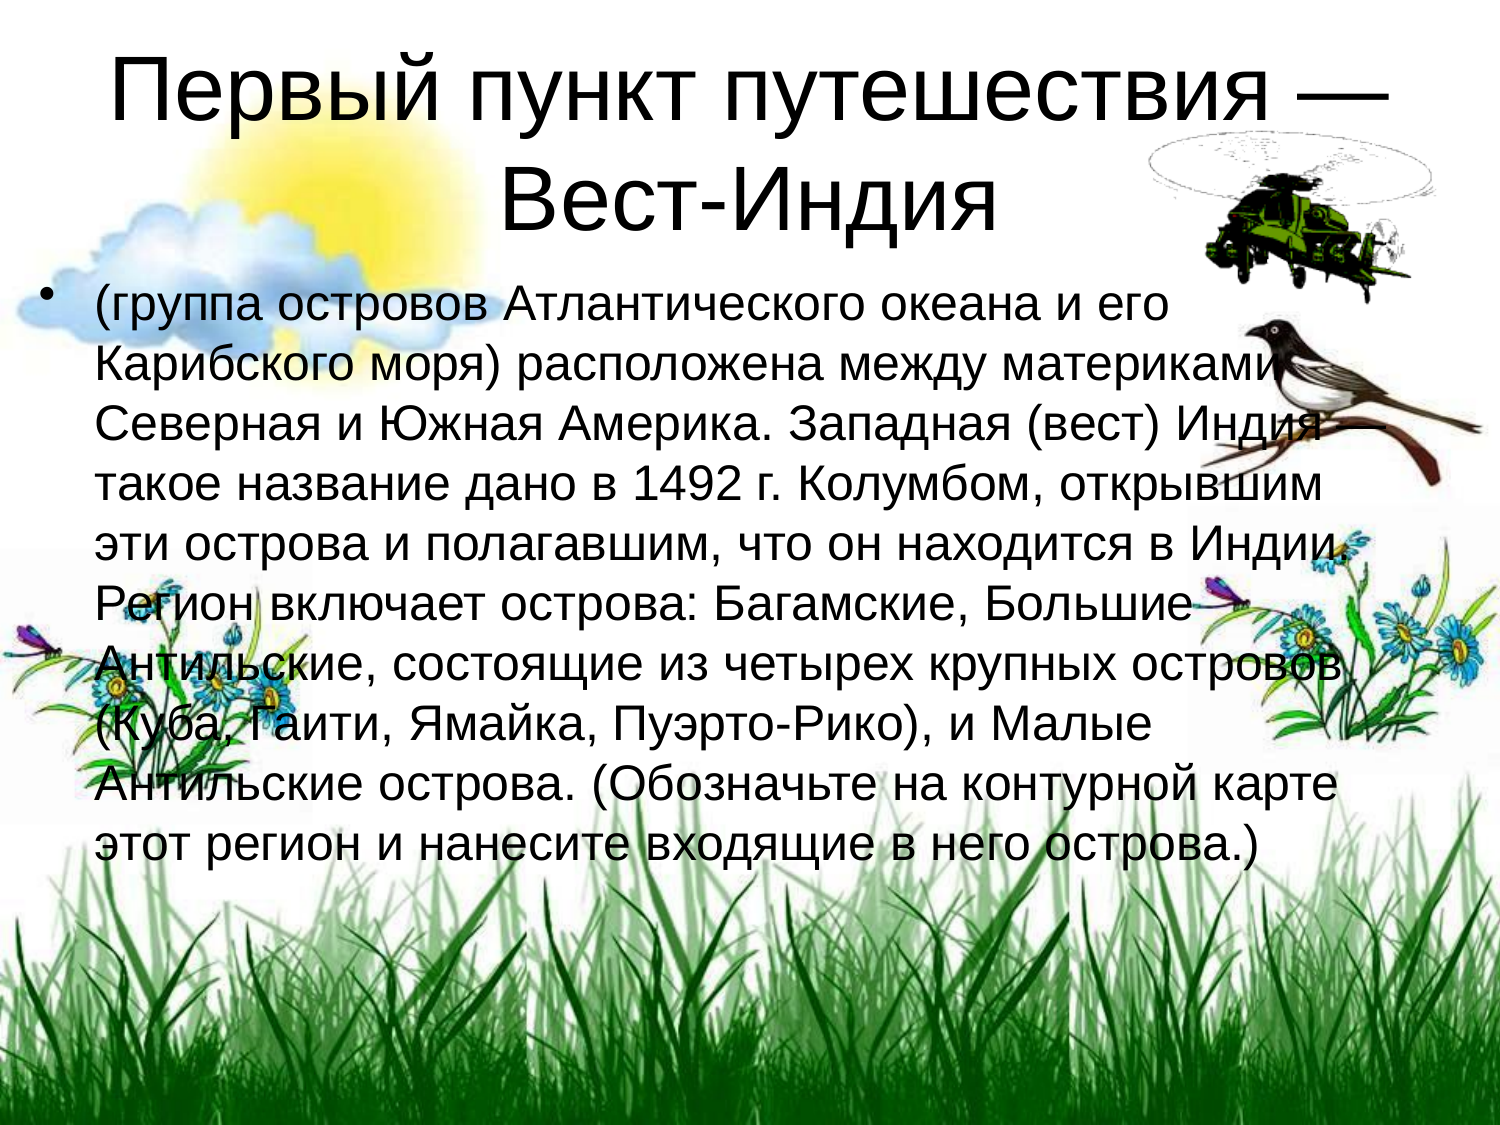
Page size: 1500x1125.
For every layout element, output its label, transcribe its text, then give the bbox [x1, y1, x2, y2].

list (группа островов Атлантического океана и его Карибского моря) расположена между материками Северная и Южная Америка. Западная (вест) Индия — такое название дано в 1492 г. Колумбом, открывшим эти острова и полагавшим, что он находится в Индии. Регион включает острова: Багамские, Большие Антильские, состоящие из четырех крупных островов (Куба, Гаити, Ямайка, Пуэрто-Рико), и Малые Антильские острова. (Обозначьте на контурной карте этот регион и нанесите входящие в него острова.) [23, 262, 1426, 1006]
title Первый пункт путешествия — Вест-Индия [74, 44, 1426, 233]
picture [0, 0, 1500, 1125]
